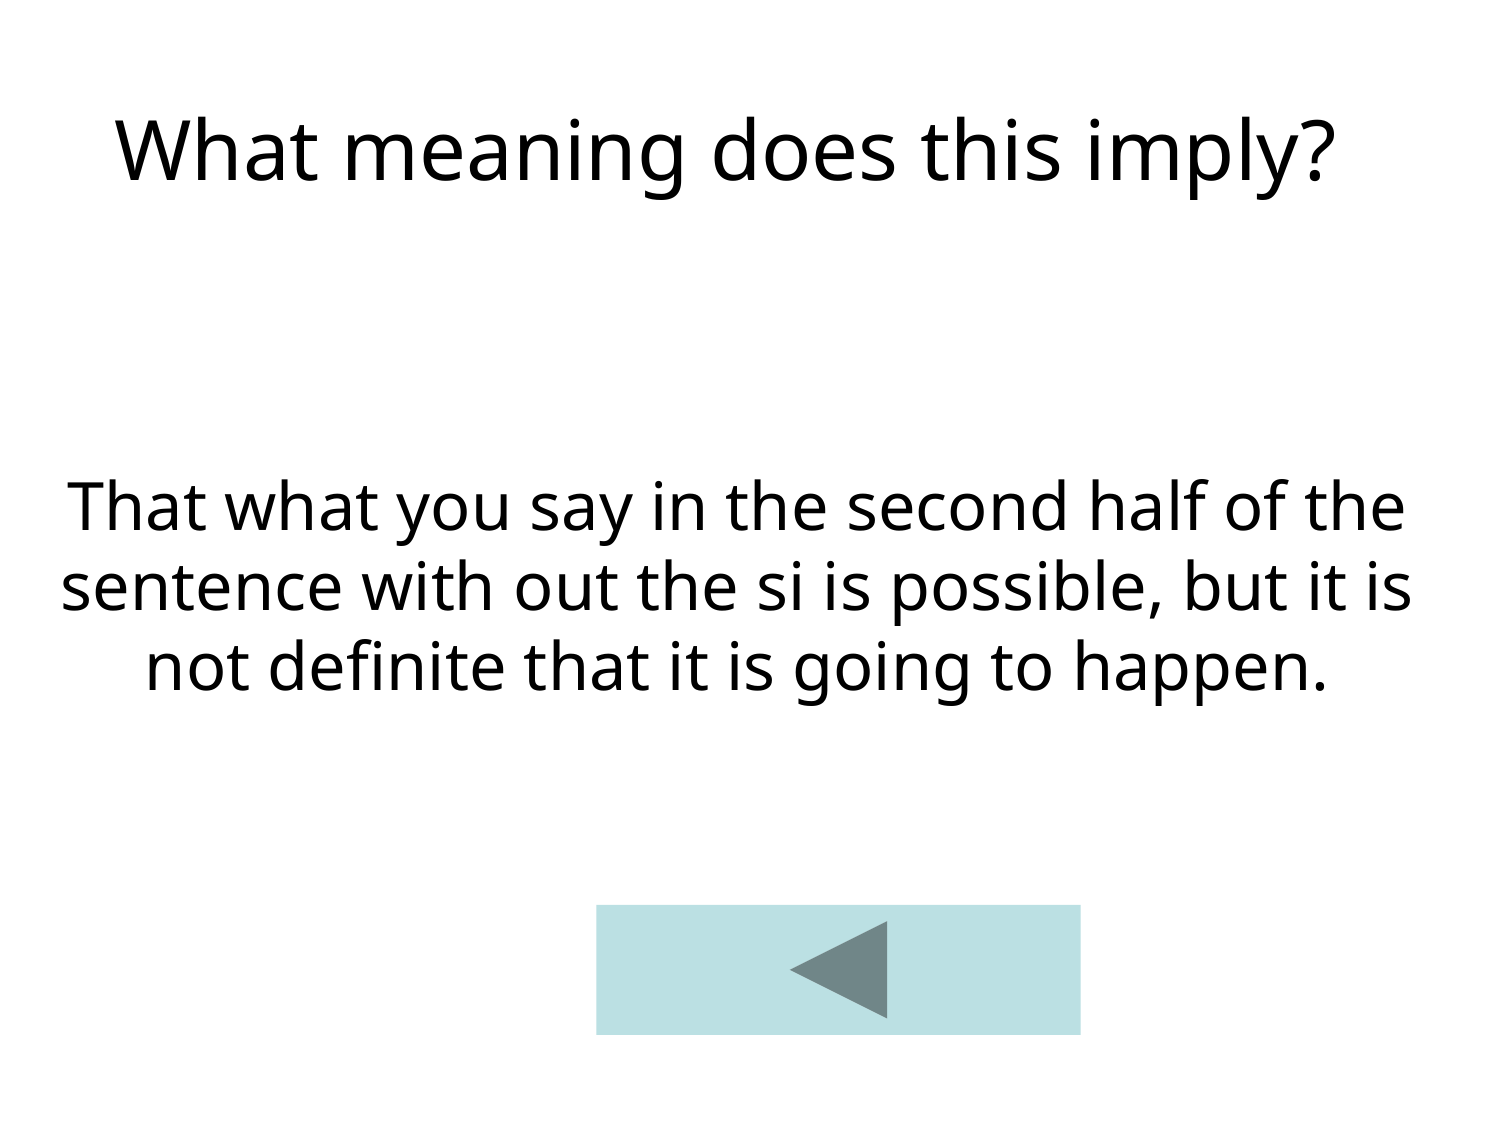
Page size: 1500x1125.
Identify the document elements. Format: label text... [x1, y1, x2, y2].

text_box What meaning does this imply? [64, 90, 1388, 205]
text_box [596, 904, 1081, 1035]
text_box That what you say in the second half of the sentence with out the si is possible, but it is not definite that it is going to happen. [41, 456, 1436, 711]
